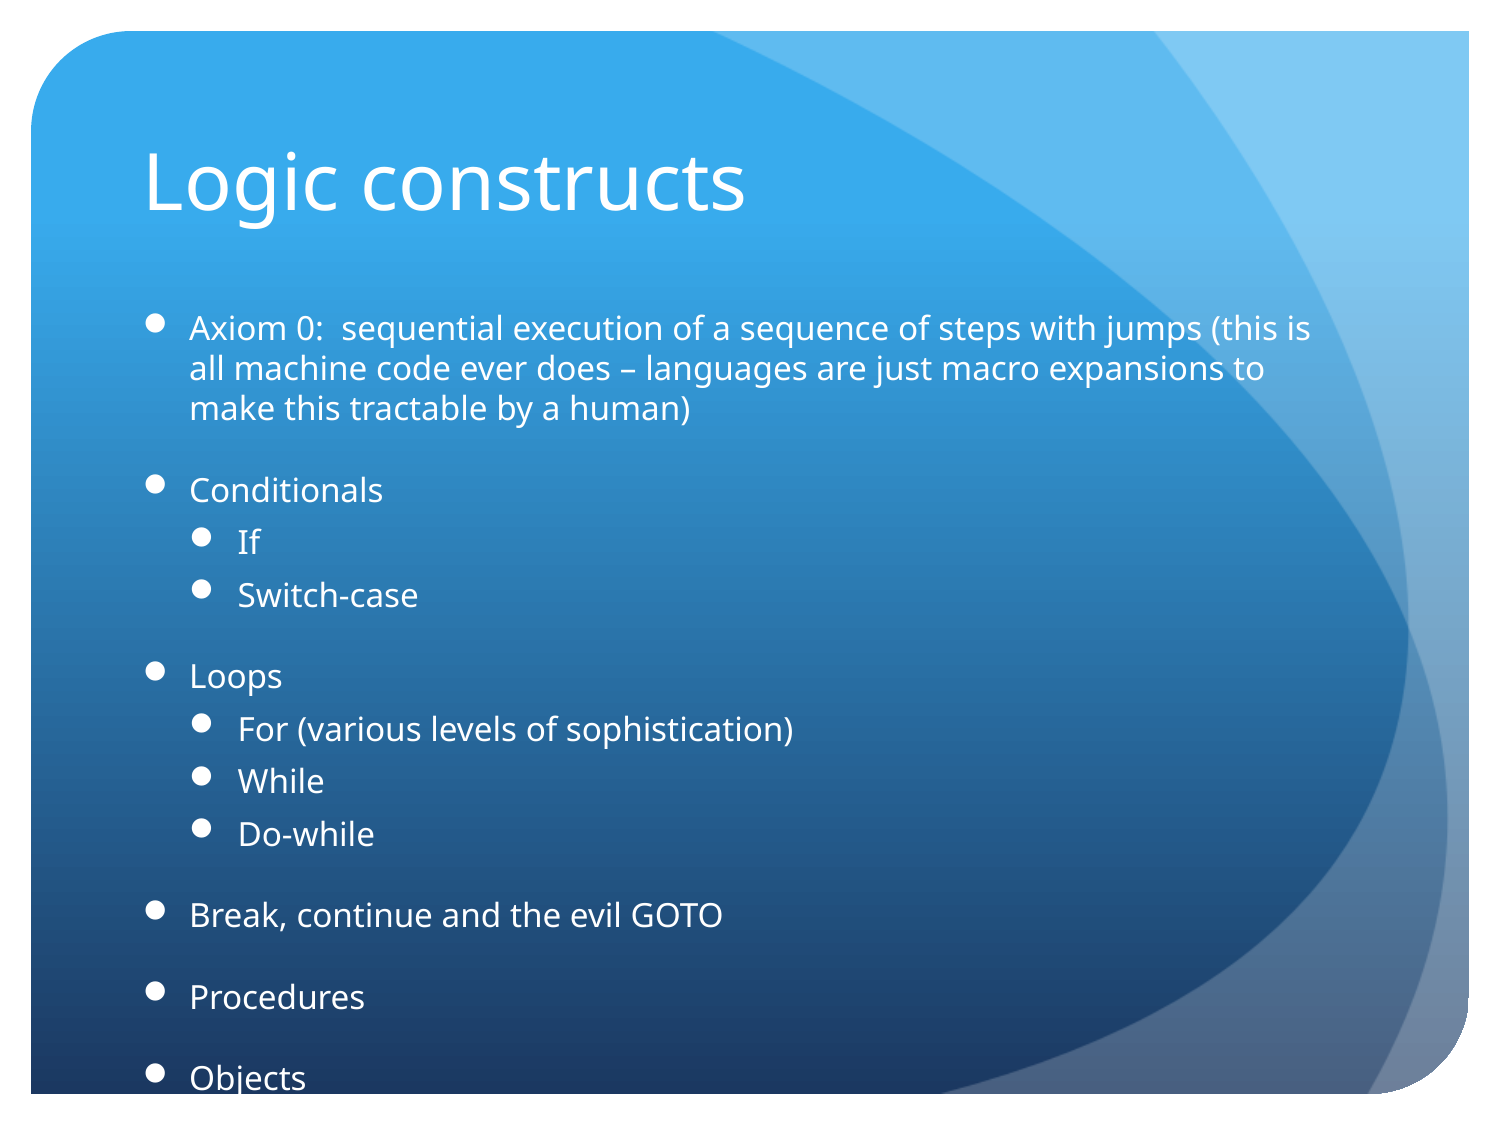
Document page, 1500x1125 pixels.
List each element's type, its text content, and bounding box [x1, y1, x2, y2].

picture [24, 30, 1473, 1094]
title Logic constructs [127, 62, 1372, 234]
list Axiom 0: sequential execution of a sequence of steps with jumps (this is all machine code ever does – languages are just macro expansions to make this tractable by a human) Conditionals If Switch-case Loops For (various levels of sophistication) While Do-while Break, continue and the evil GOTO Procedures Objects [127, 299, 1372, 991]
